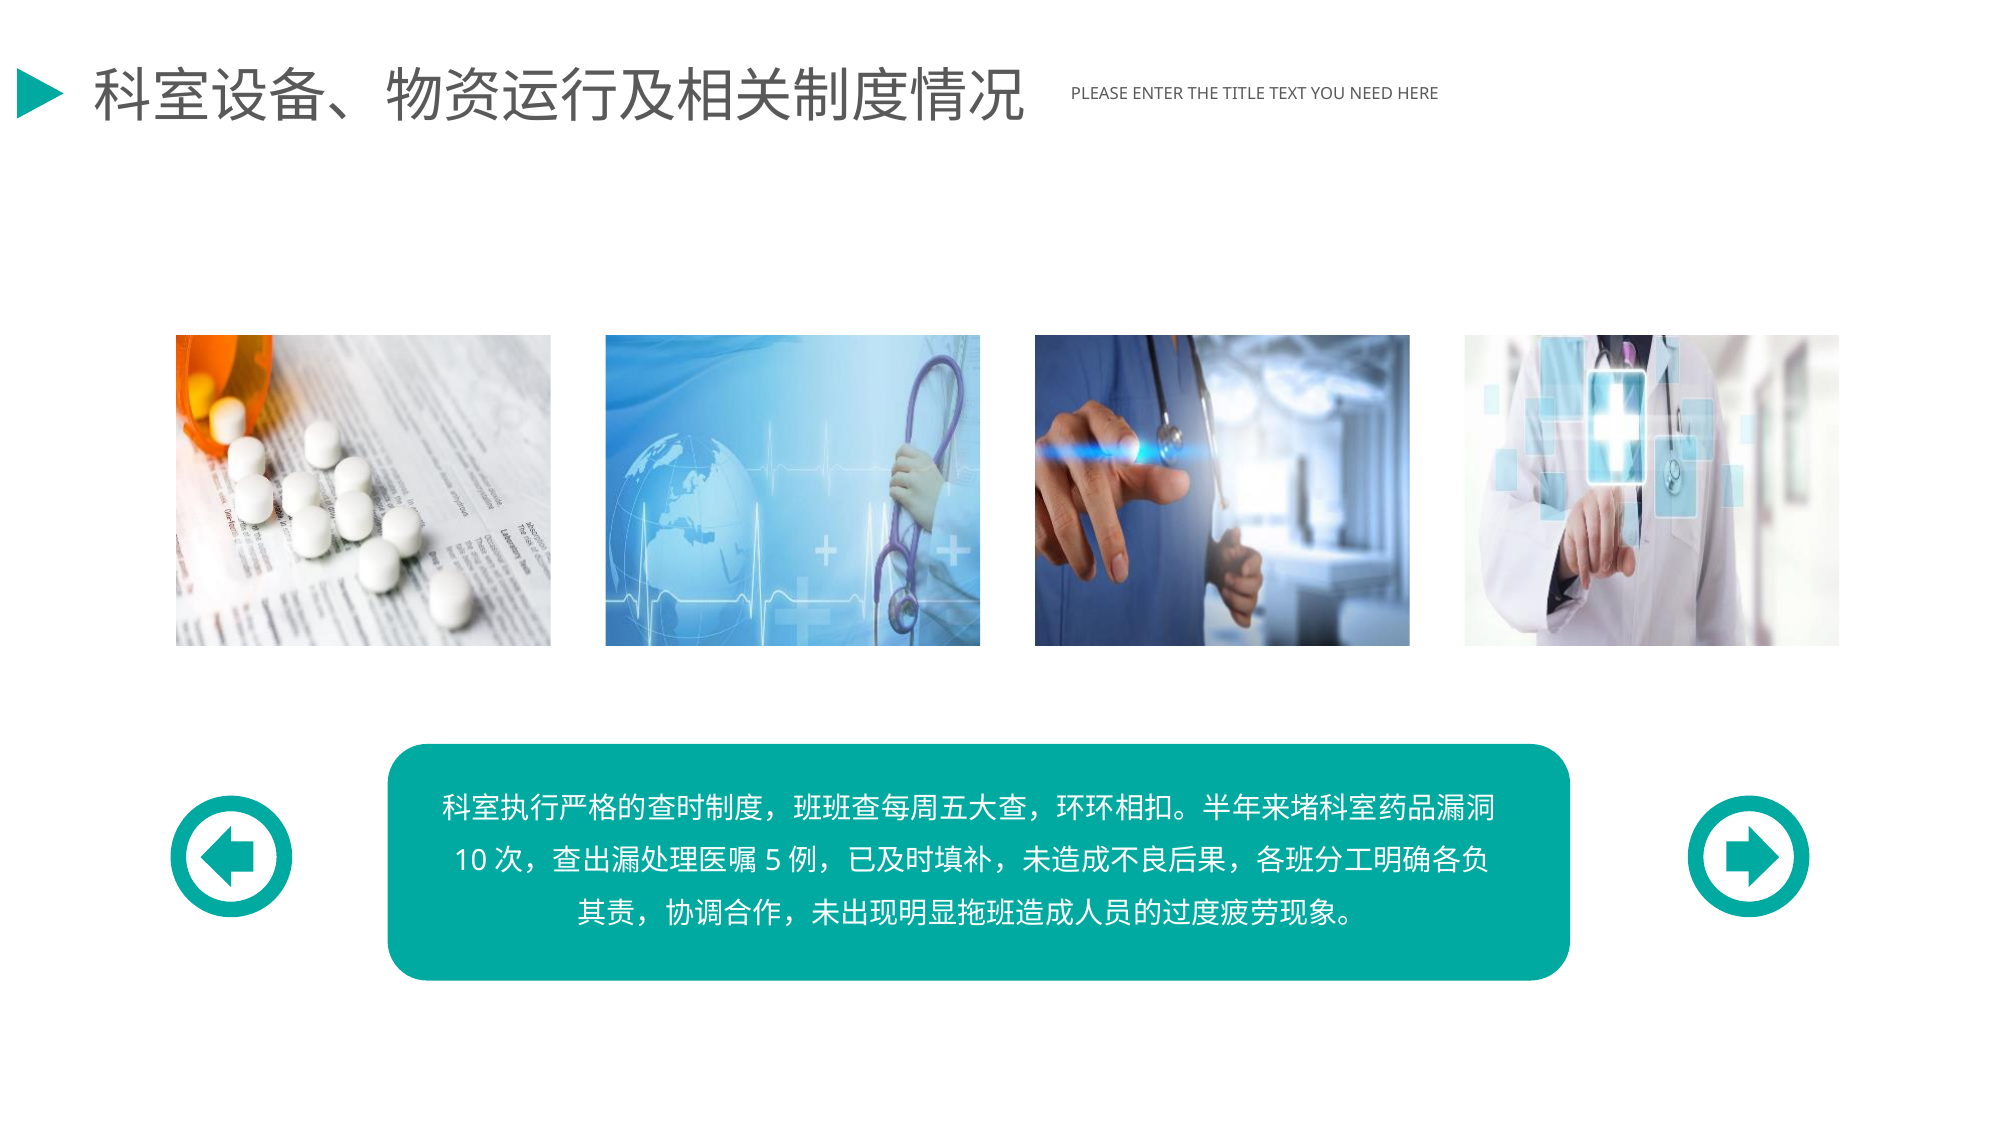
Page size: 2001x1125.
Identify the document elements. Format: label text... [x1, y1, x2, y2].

text_box [1463, 335, 1840, 646]
text_box 科室设备、物资运行及相关制度情况 [74, 58, 1046, 129]
text_box 科室执行严格的查时制度，班班查每周五大查，环环相扣。半年来堵科室药品漏洞10次，查出漏处理医嘱5例，已及时填补，未造成不良后果，各班分工明确各负其责，协调合作，未出现明显拖班造成人员的过度疲劳现象。 [426, 764, 1518, 937]
text_box [1034, 335, 1411, 646]
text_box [170, 795, 293, 918]
text_box [175, 335, 552, 646]
text_box [16, 66, 66, 121]
text_box PLEASE ENTER THE TITLE TEXT YOU NEED HERE [1056, 75, 1599, 111]
text_box [605, 335, 981, 646]
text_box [1687, 795, 1810, 918]
text_box [386, 742, 1572, 982]
